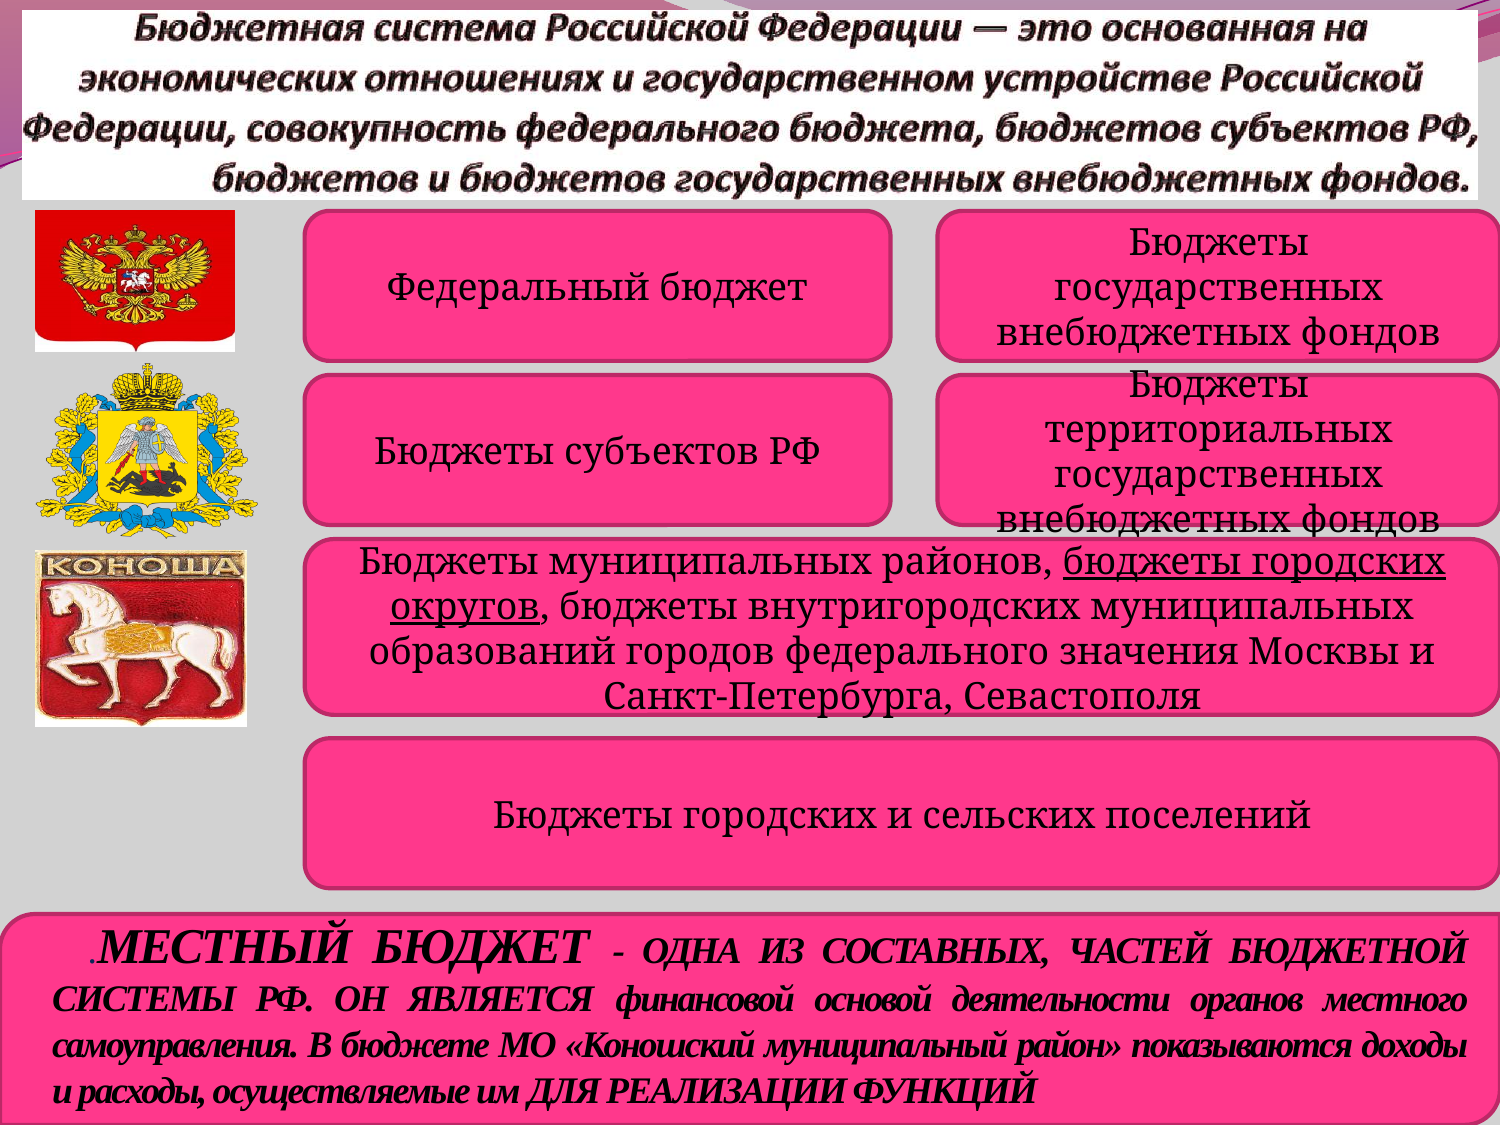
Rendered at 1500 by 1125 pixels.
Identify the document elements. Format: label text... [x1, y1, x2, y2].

text_box Бюджеты муниципальных районов, бюджеты городских округов, бюджеты внутригородских муниципальных образований городов федерального значения Москвы и Санкт-Петербурга, Севастополя [302, 536, 1500, 717]
text_box Бюджеты городских и сельских поселений [302, 736, 1500, 891]
text_box Бюджеты субъектов РФ [302, 372, 893, 528]
title СТРУКТУРА НЕНАЛОГОВЫХ ДОХОДОВ РАЙОННОГО БЮДЖЕТА НА 2018 ГОД [949, 208, 1481, 212]
text_box .Местный бюджет - одна из составных, частей бюджетной системы РФ. Он является финансовой основой деятельности органов местного самоуправления. В бюджете МО «Коношский муниципальный район» показываются доходы и расходы, осуществляемые им для реализации функций [0, 911, 1500, 1125]
text_box Бюджеты государственных внебюджетных фондов [935, 209, 1500, 363]
picture [34, 550, 247, 727]
picture [34, 363, 258, 540]
text_box Федеральный бюджет [302, 213, 893, 363]
picture [34, 210, 235, 352]
text_box Бюджеты территориальных государственных внебюджетных фондов [935, 372, 1500, 528]
picture [21, 10, 1479, 201]
